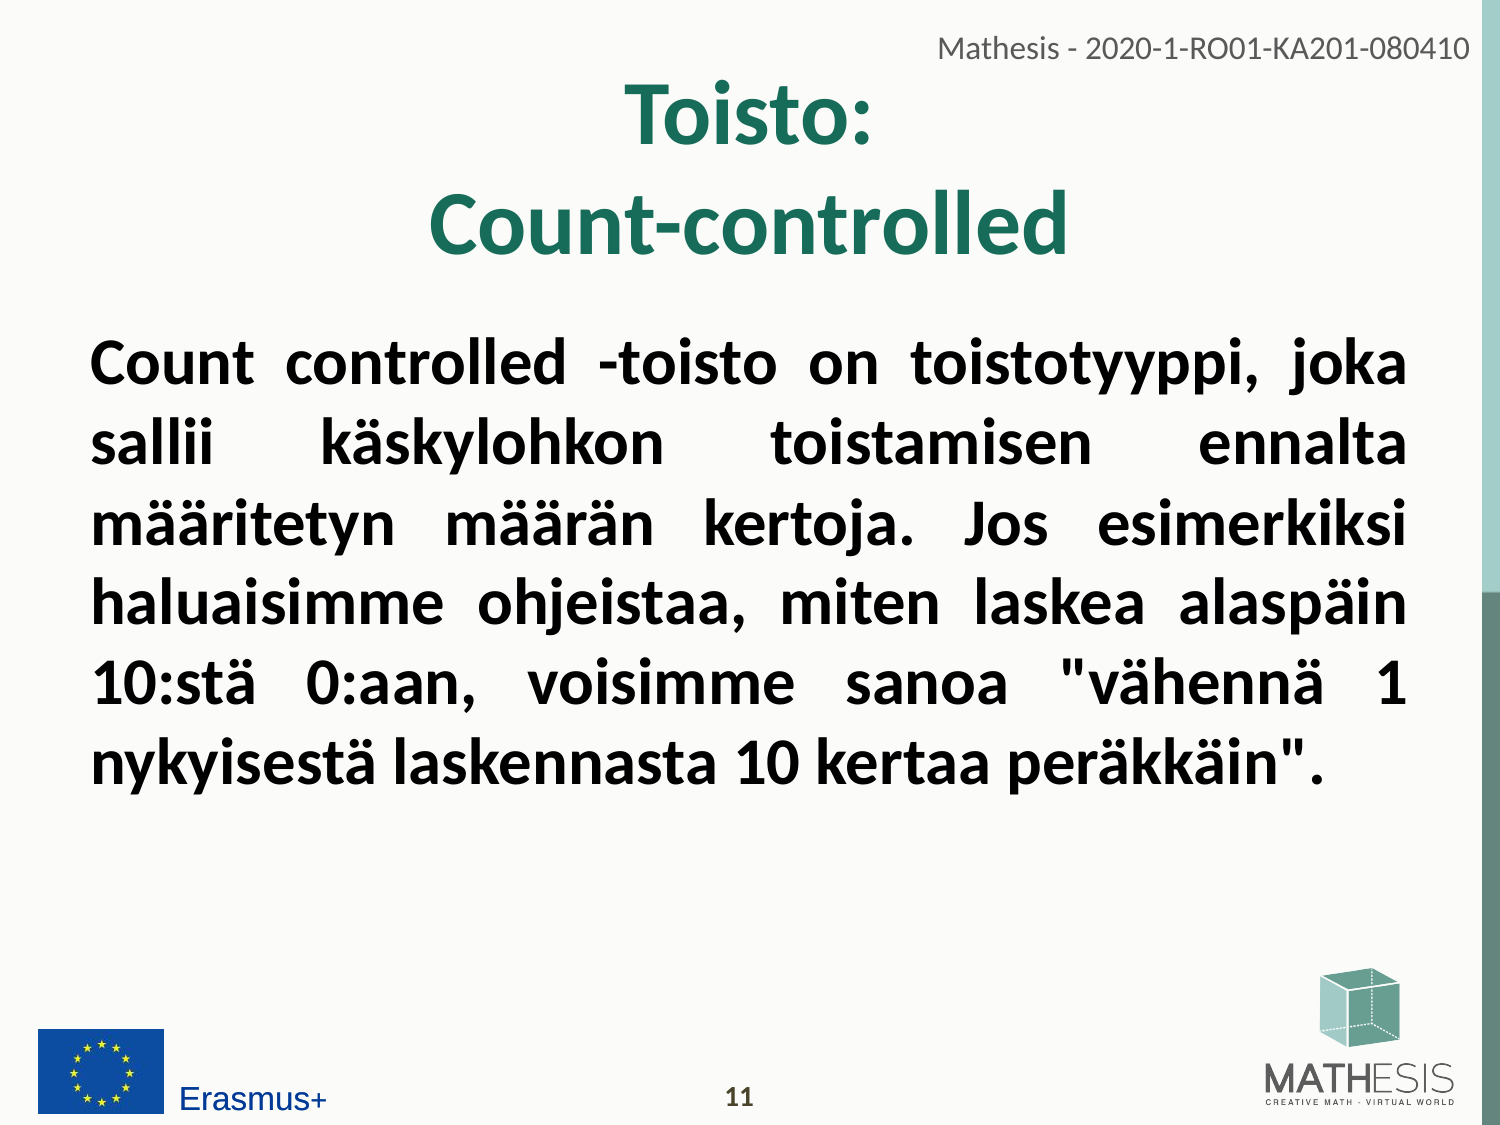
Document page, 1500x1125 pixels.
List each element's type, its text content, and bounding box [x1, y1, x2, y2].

picture [38, 1029, 164, 1114]
title Toisto: Count-controlled [75, 45, 1425, 260]
list Count controlled -toisto on toistotyyppi, joka sallii käskylohkon toistamisen ennalta määritetyn määrän kertoja. Jos esimerkiksi haluaisimme ohjeistaa, miten laskea alaspäin 10:stä 0:aan, voisimme sanoa "vähennä 1 nykyisestä laskennasta 10 kertaa peräkkäin". [75, 310, 1425, 1005]
